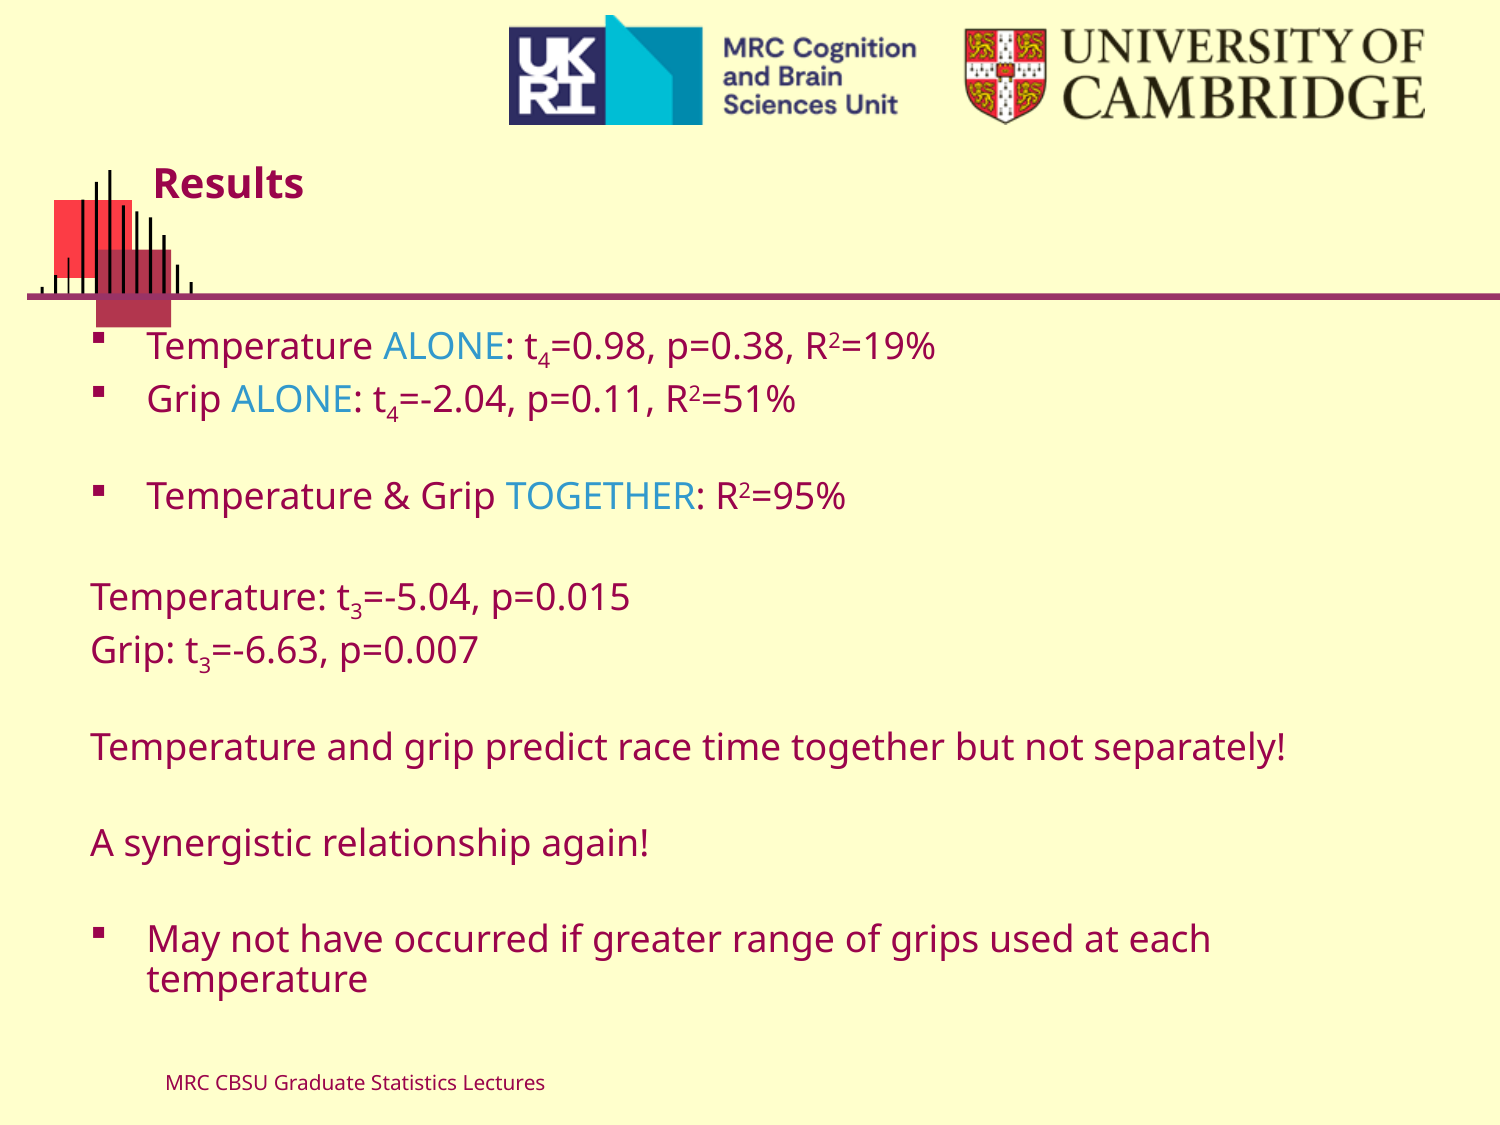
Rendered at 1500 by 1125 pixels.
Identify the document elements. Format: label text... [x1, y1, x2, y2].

title Results [137, 137, 988, 233]
picture [509, 15, 1425, 125]
footer MRC CBSU Graduate Statistics Lectures [149, 1062, 988, 1101]
list Temperature ALONE: t4=0.98, p=0.38, R2=19% Grip ALONE: t4=-2.04, p=0.11, R2=51% Temperature & Grip TOGETHER: R2=95% Temperature: t3=-5.04, p=0.015 Grip: t3=-6.63, p=0.007 Temperature and grip predict race time together but not separately! A synergistic relationship again! May not have occurred if greater range of grips used at each temperature [75, 262, 1425, 1038]
